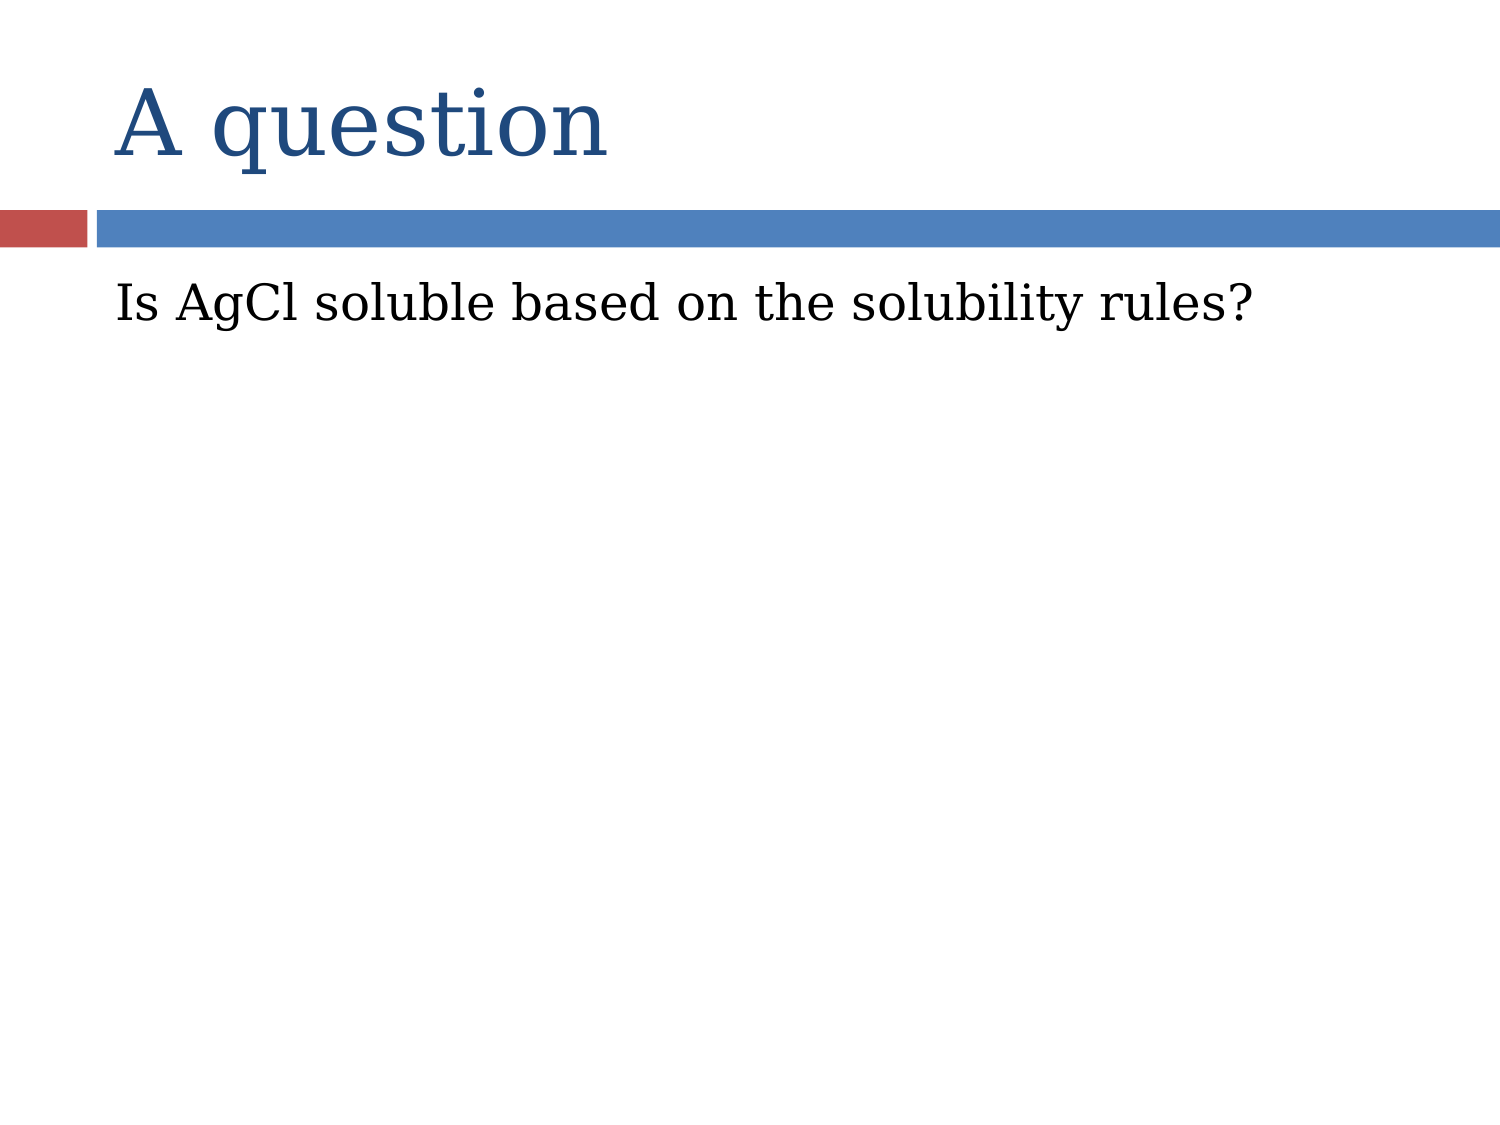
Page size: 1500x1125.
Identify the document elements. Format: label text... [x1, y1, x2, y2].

list Is AgCl soluble based on the solubility rules? [100, 262, 1438, 1000]
title A question [100, 37, 1438, 200]
